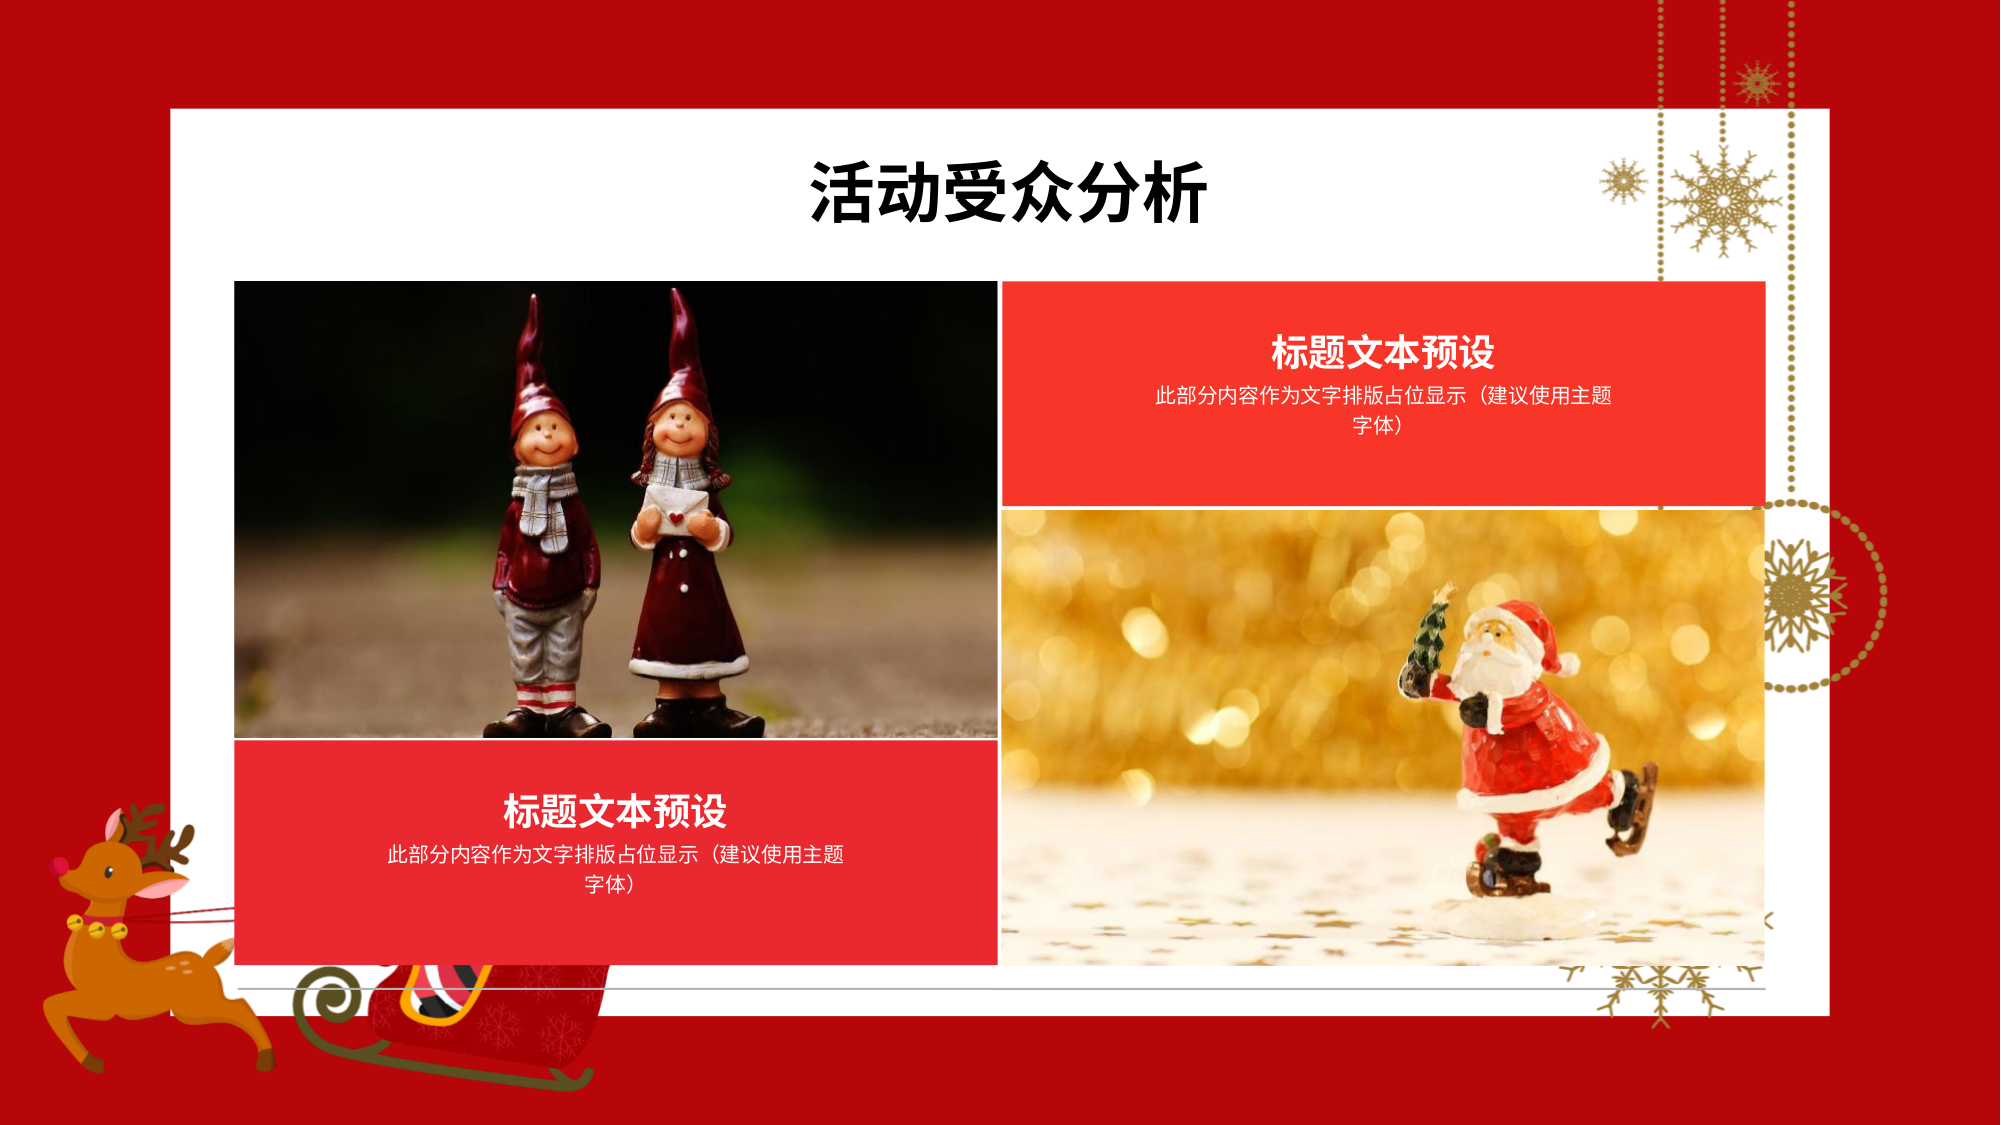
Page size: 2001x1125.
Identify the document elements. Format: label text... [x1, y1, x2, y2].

text_box 活动受众分析 [756, 147, 1239, 234]
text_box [234, 281, 1766, 989]
picture [1465, 0, 1932, 1029]
picture [43, 803, 658, 1092]
